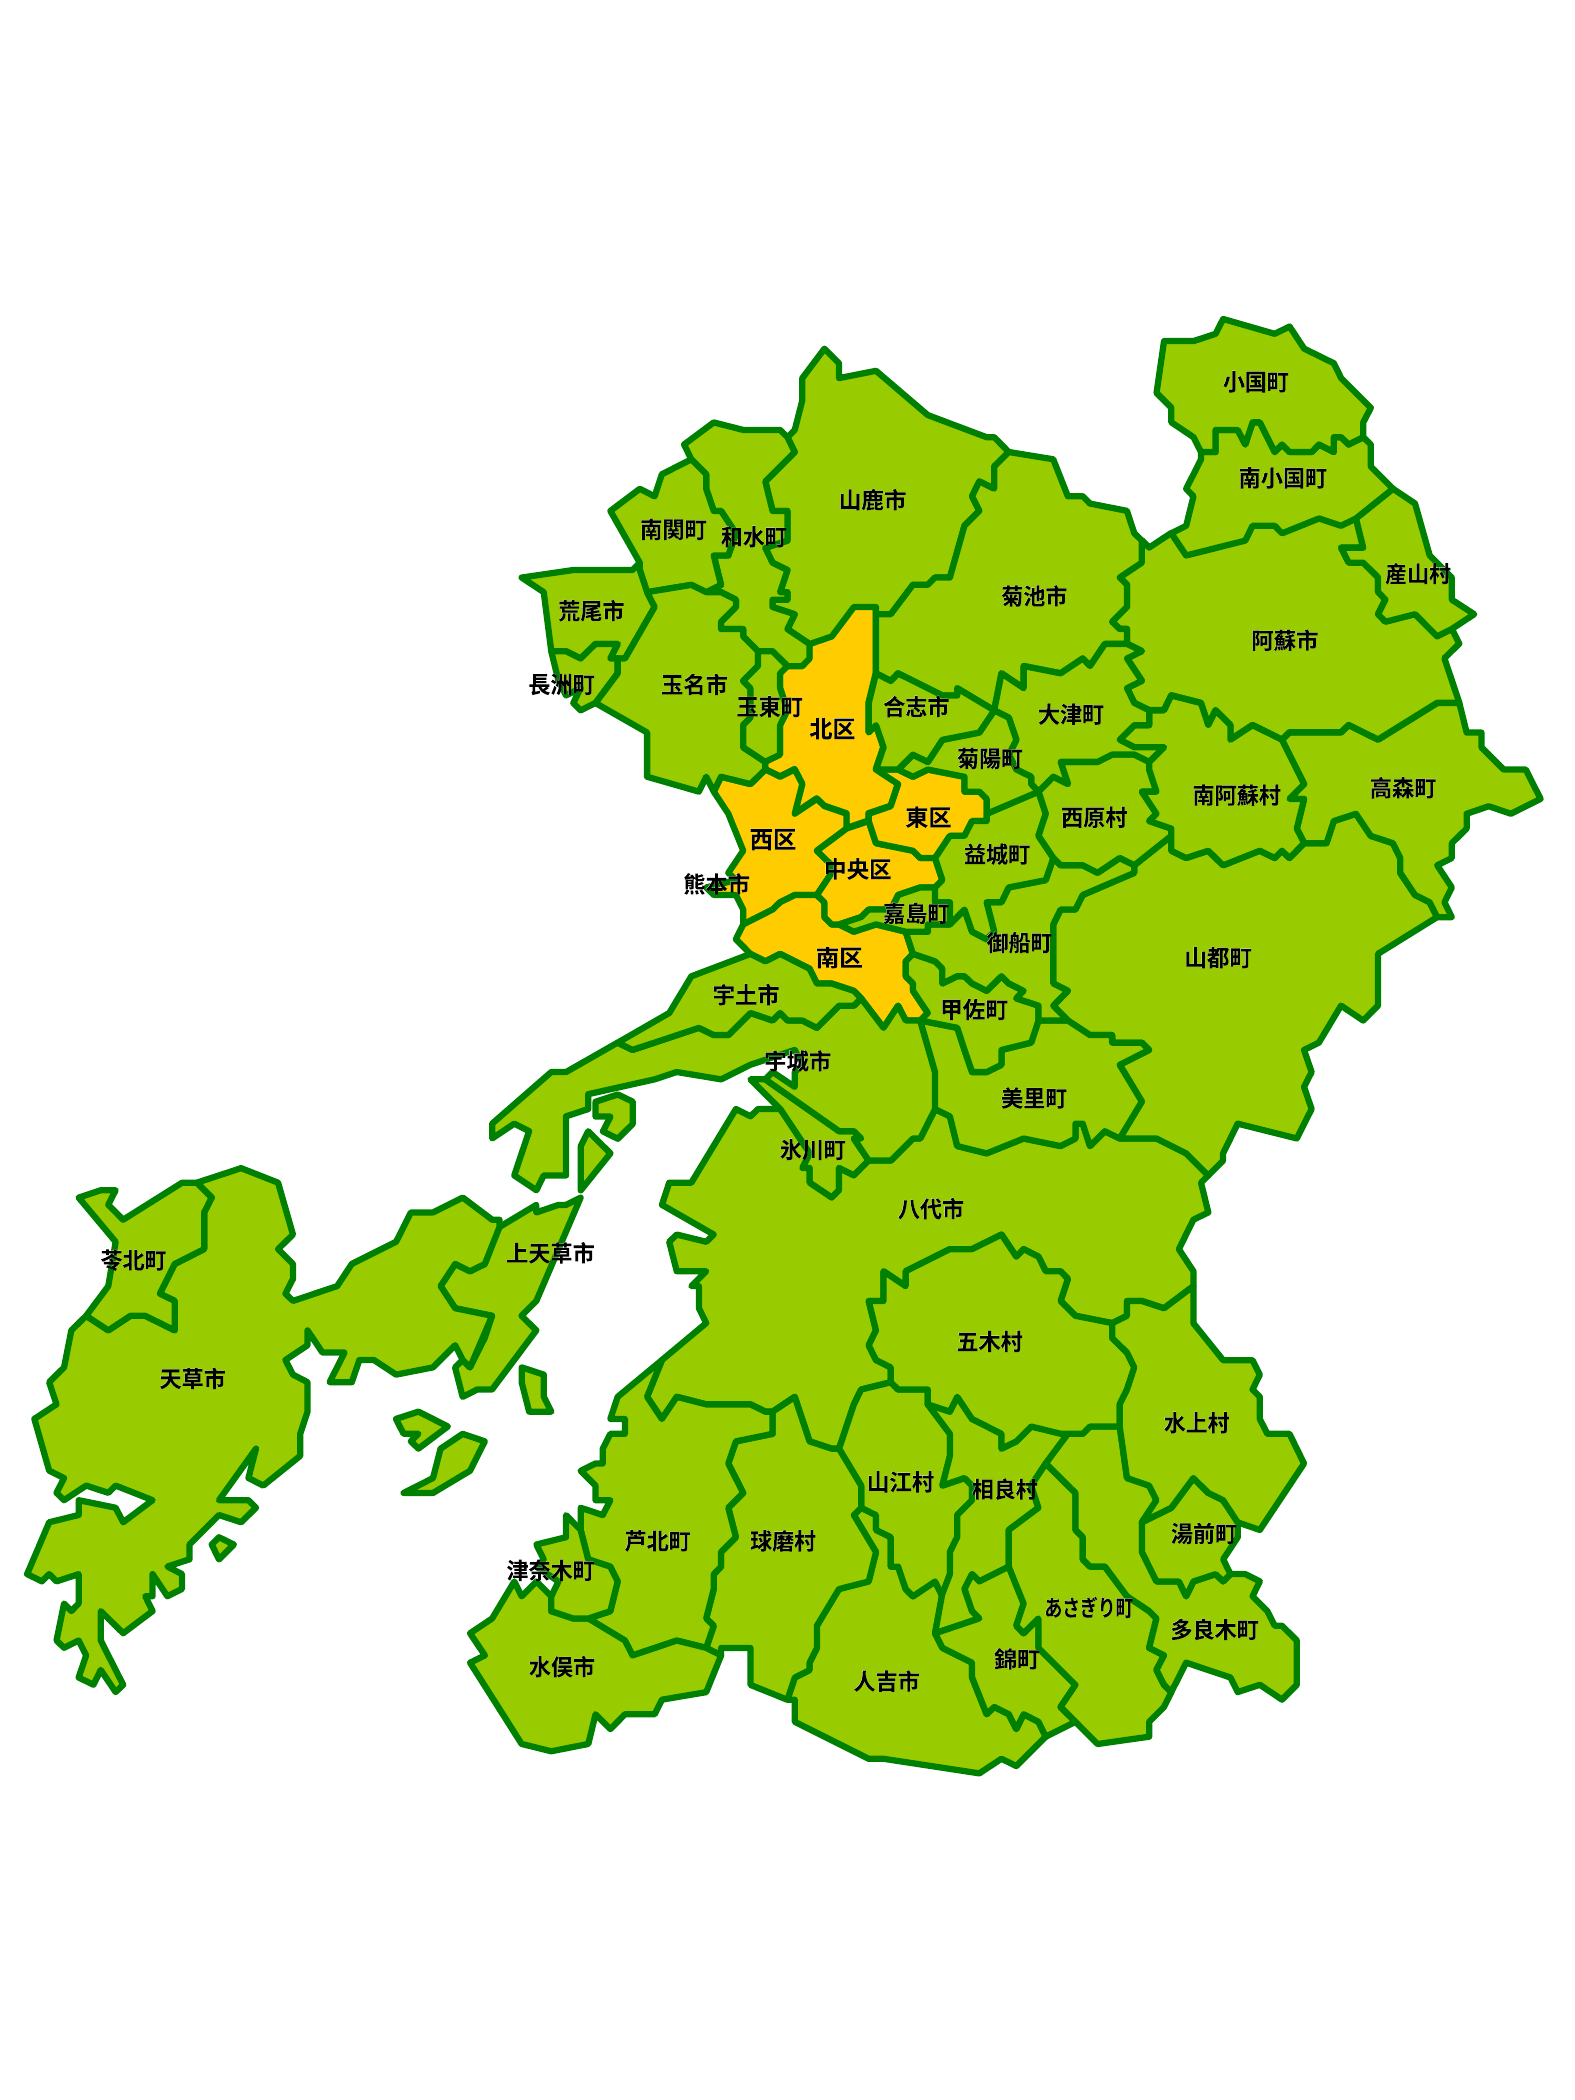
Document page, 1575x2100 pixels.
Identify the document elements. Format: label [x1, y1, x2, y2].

text_box [640, 518, 707, 541]
text_box [26, 318, 1541, 1774]
text_box [1385, 562, 1451, 585]
text_box [816, 946, 863, 969]
text_box [1252, 628, 1318, 652]
text_box [1185, 946, 1252, 969]
text_box [713, 983, 780, 1006]
text_box [897, 1197, 964, 1220]
text_box [1001, 1086, 1067, 1109]
text_box [528, 1655, 595, 1678]
text_box [506, 1241, 595, 1264]
text_box [1061, 805, 1128, 829]
text_box [868, 1470, 934, 1493]
text_box [750, 1529, 816, 1552]
text_box [720, 525, 787, 548]
text_box [1171, 1522, 1237, 1545]
text_box [100, 1248, 167, 1272]
text_box [736, 695, 803, 718]
text_box [779, 1138, 846, 1161]
text_box [661, 673, 728, 696]
text_box [840, 488, 906, 511]
text_box [558, 599, 624, 622]
text_box [964, 842, 1030, 866]
text_box [159, 1367, 226, 1390]
text_box [883, 902, 949, 925]
text_box [528, 673, 595, 696]
text_box [971, 1477, 1038, 1501]
text_box [624, 1529, 691, 1552]
text_box [986, 931, 1052, 954]
text_box [1222, 370, 1289, 393]
text_box [750, 828, 796, 851]
text_box [765, 1049, 831, 1072]
text_box [1171, 1618, 1259, 1641]
text_box [506, 1559, 595, 1582]
text_box [993, 1647, 1040, 1670]
text_box [825, 857, 891, 881]
text_box [956, 1330, 1023, 1353]
text_box [956, 747, 1023, 770]
text_box [1239, 466, 1327, 489]
text_box [809, 717, 855, 740]
text_box [1038, 702, 1104, 726]
text_box [1370, 776, 1437, 799]
text_box [683, 872, 750, 895]
text_box [1045, 1596, 1134, 1619]
text_box [853, 1669, 920, 1693]
text_box [1193, 783, 1281, 807]
text_box [1001, 584, 1067, 607]
text_box [883, 695, 949, 718]
text_box [942, 998, 1008, 1021]
text_box [1163, 1411, 1230, 1434]
text_box [905, 805, 951, 829]
